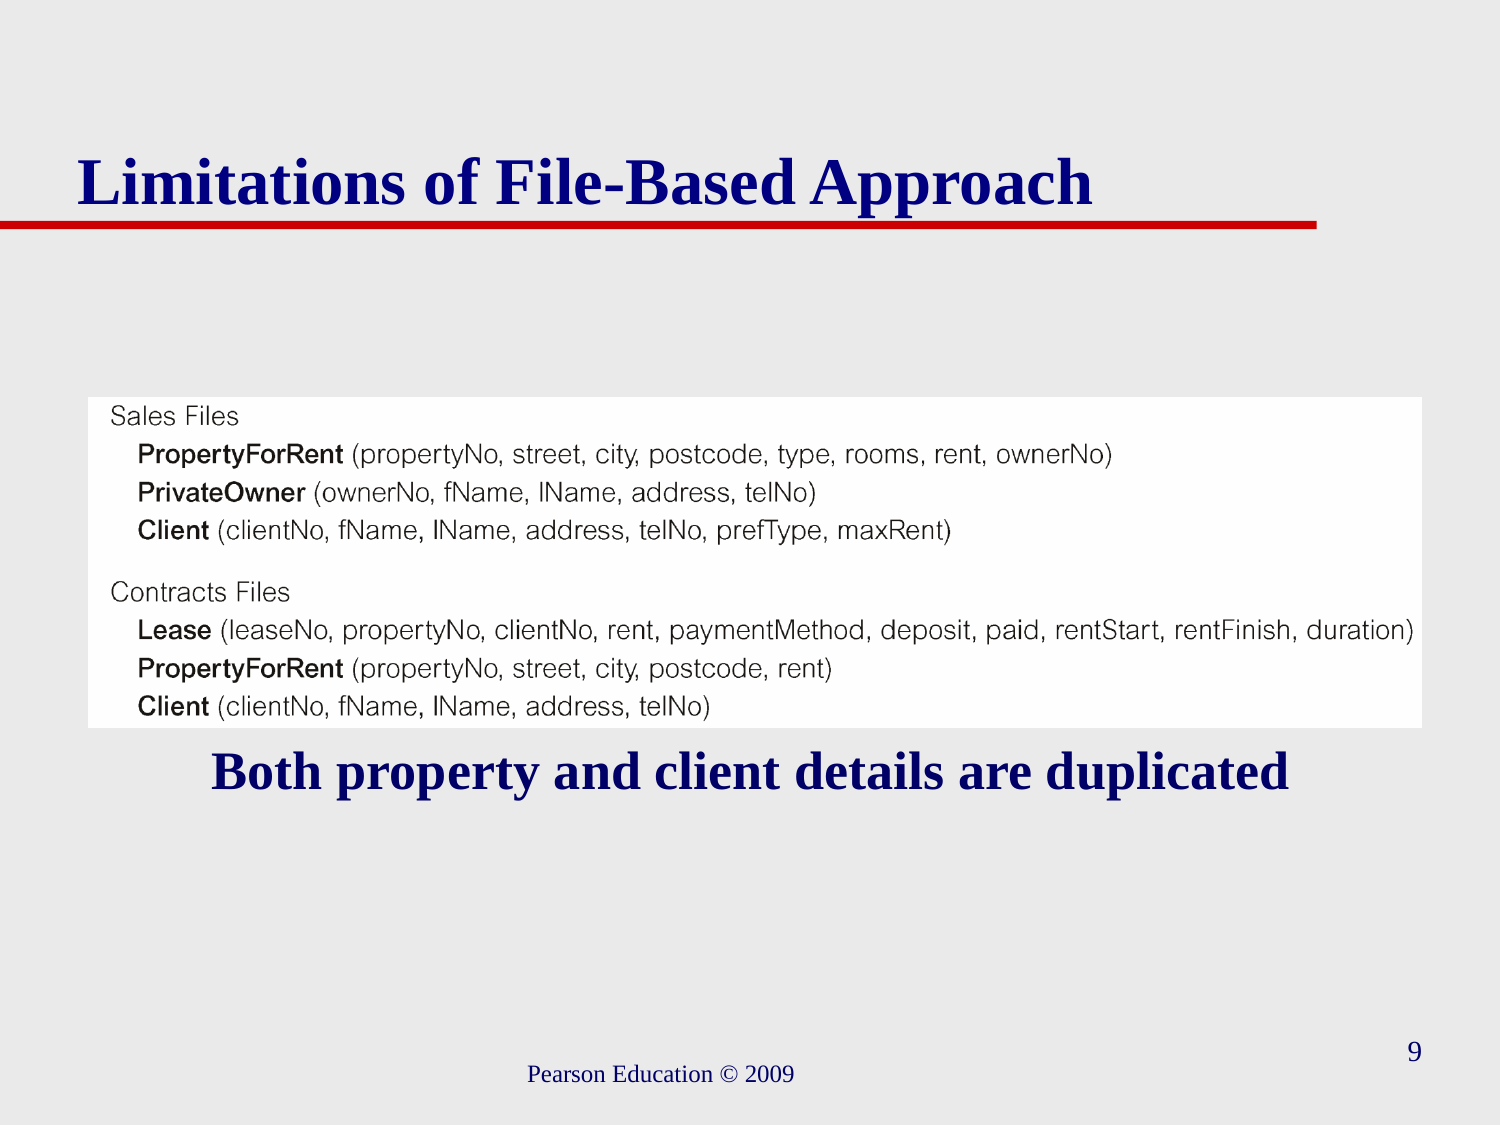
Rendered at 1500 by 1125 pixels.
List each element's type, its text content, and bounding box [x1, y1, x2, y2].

slide_number 9 [1124, 1012, 1438, 1088]
title Limitations of File-Based Approach [62, 43, 1338, 226]
text_box Pearson Education © 2009 [512, 1050, 1038, 1095]
text_box Both property and client details are duplicated [196, 736, 1307, 808]
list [88, 396, 1423, 729]
